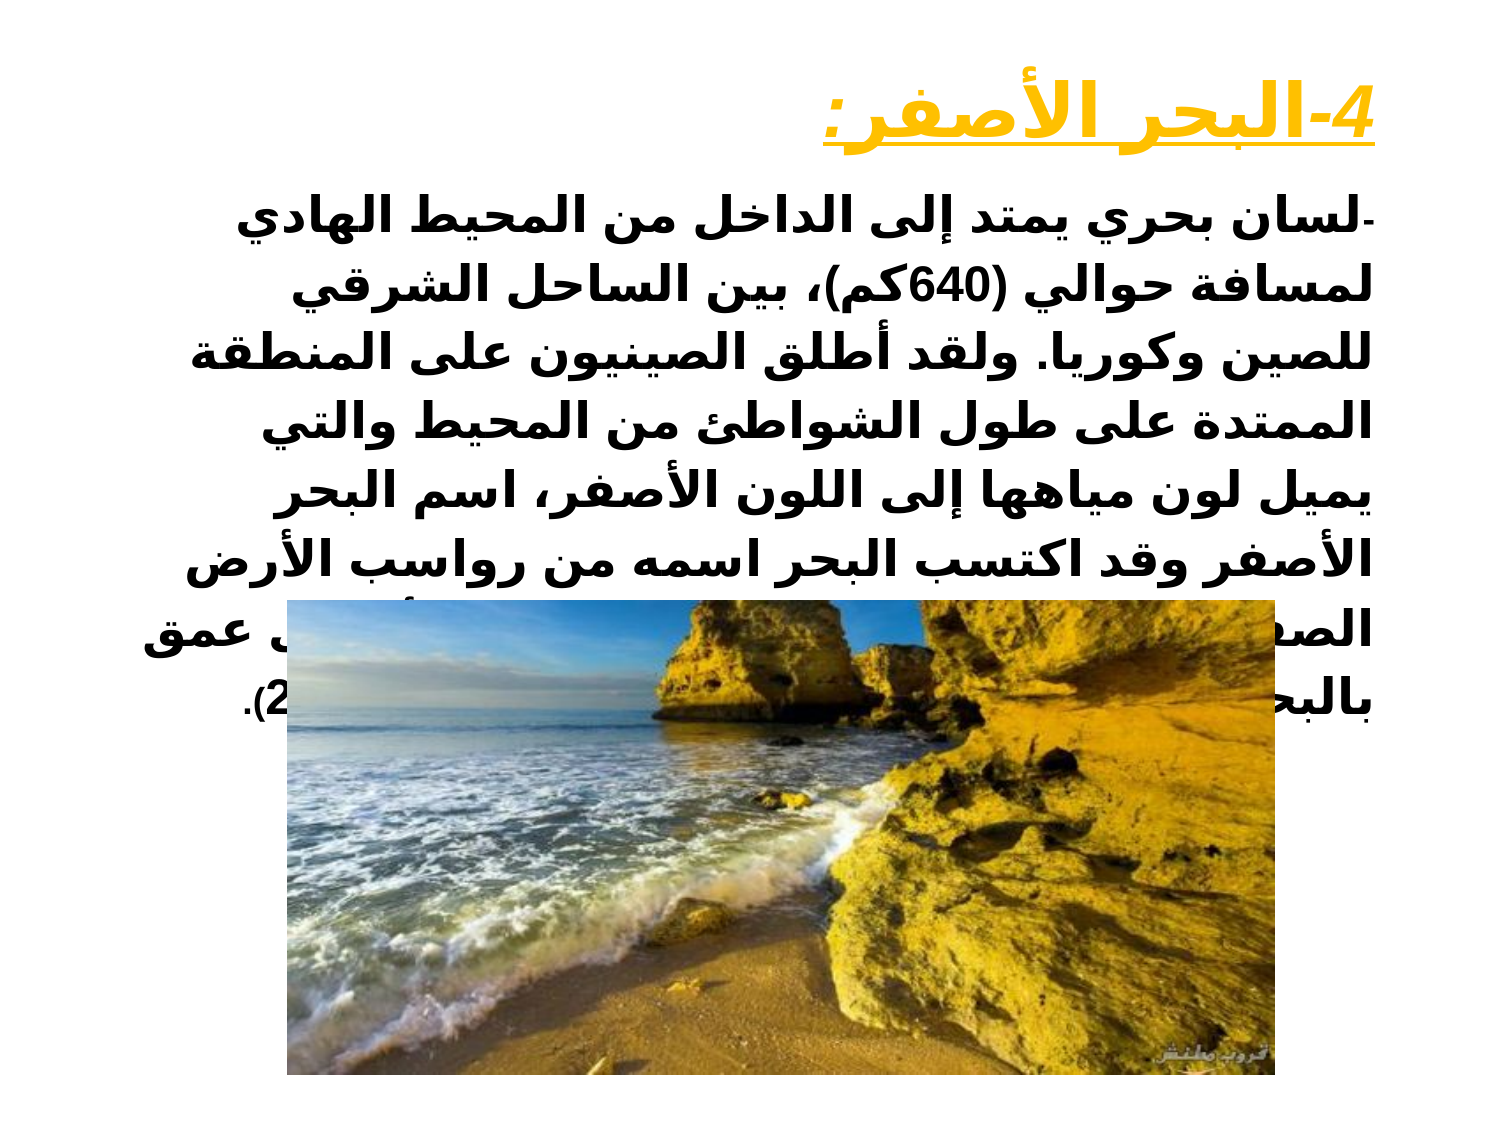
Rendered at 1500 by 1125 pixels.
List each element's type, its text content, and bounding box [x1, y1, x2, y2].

picture [287, 599, 1276, 1076]
text_box 4-البحر الأصفر: -لسان بحري يمتد إلى الداخل من المحيط الهادي لمسافة حوالي (640كم)، بين الساحل الشرقي للصين وكوريا. ولقد أطلق الصينيون على المنطقة الممتدة على طول الشواطئ من المحيط والتي يميل لون مياهها إلى اللون الأصفر، اسم البحر الأصفر وقد اكتسب البحر اسمه من رواسب الأرض الصفراء التي يجلبها له نهر هوانج. ويبلغ أقصى عمق بالبحر نحو(91م)، ويغطى مساحة (1.243.194كم2). [127, 41, 1390, 733]
